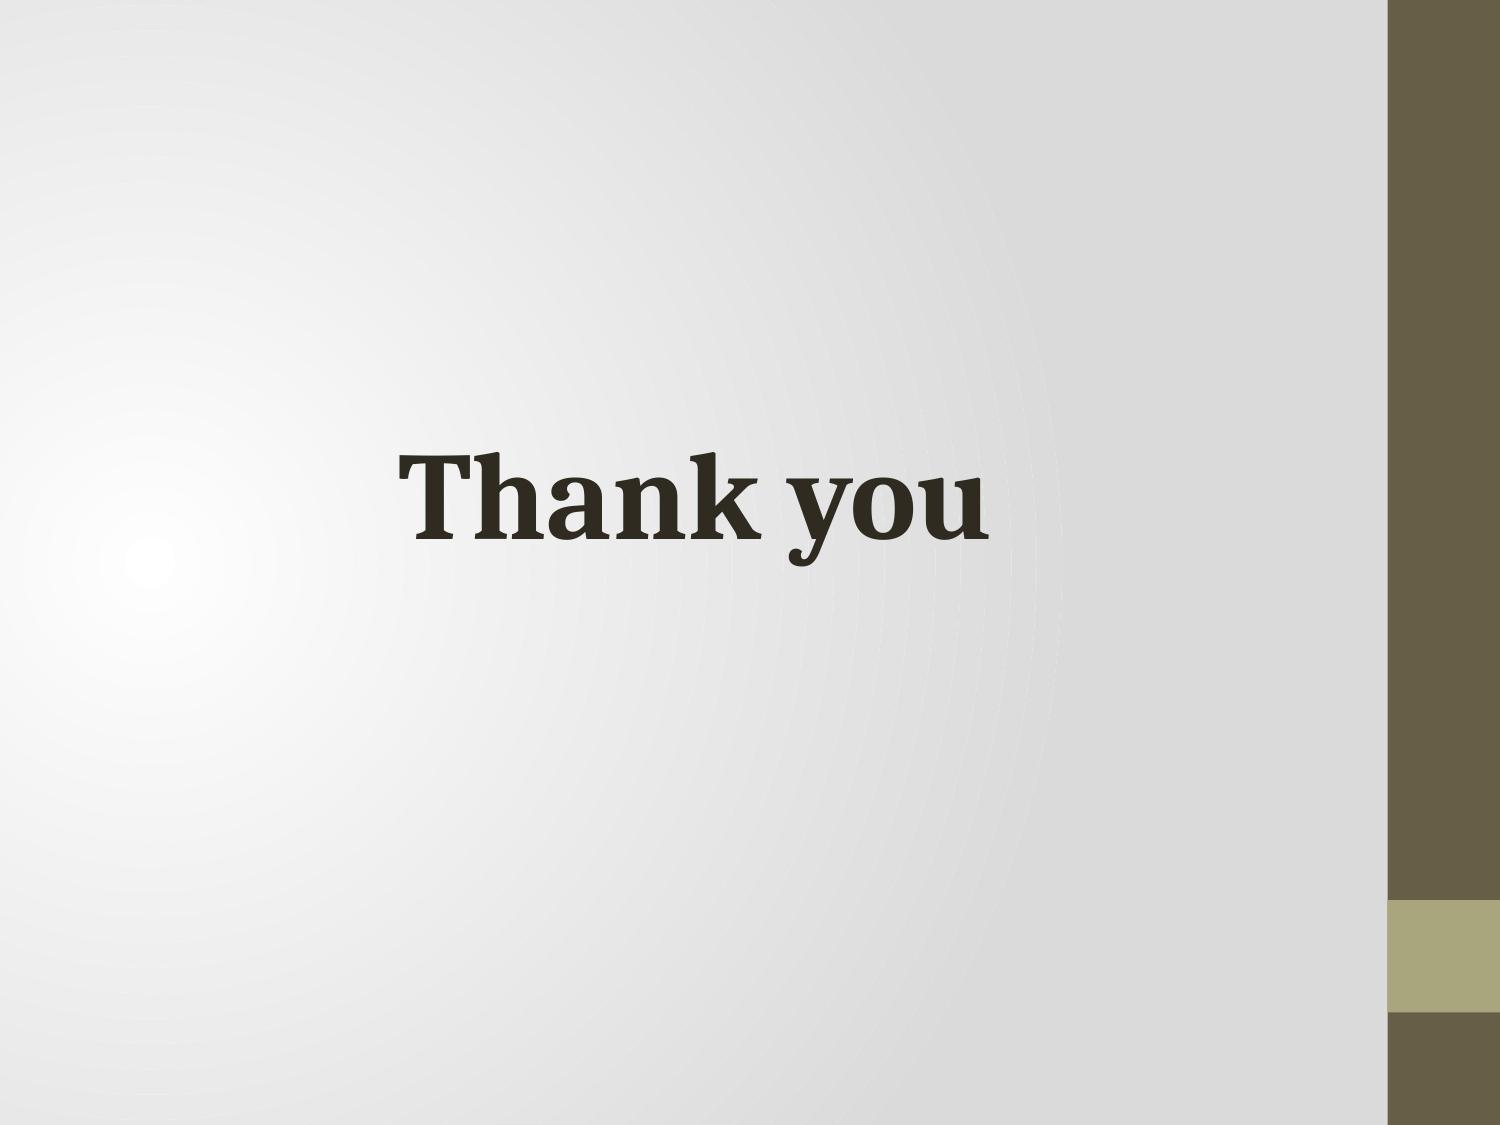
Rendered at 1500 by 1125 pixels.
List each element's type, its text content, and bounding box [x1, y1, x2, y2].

list Thank you [75, 262, 1325, 1050]
